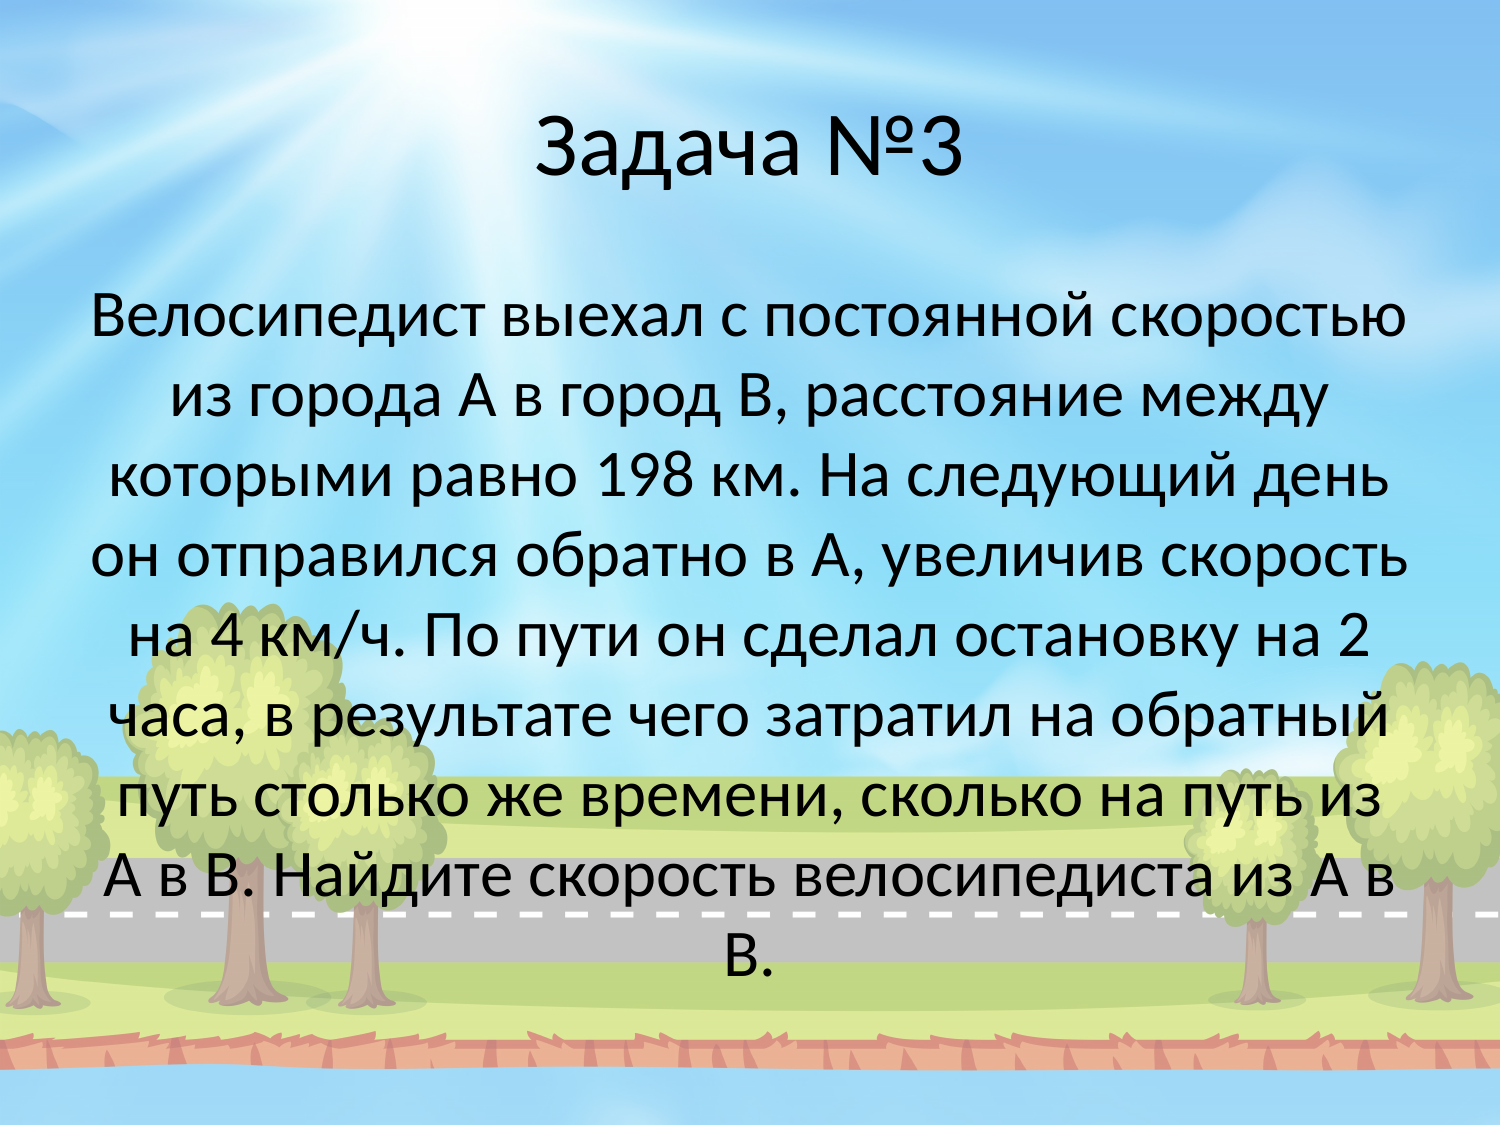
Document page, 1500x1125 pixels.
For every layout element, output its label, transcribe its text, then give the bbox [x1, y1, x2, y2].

list Велосипедист выехал с постоянной скоростью из города A в город B, расстояние между которыми равно 198 км. На следующий день он отправился обратно в A, увеличив скорость на 4 км/ч. По пути он сделал остановку на 2 часа, в результате чего затратил на обратный путь столько же времени, сколько на путь из A в B. Найдите скорость велосипедиста из A в B. [75, 262, 1425, 1005]
title Задача №3 [75, 45, 1425, 233]
